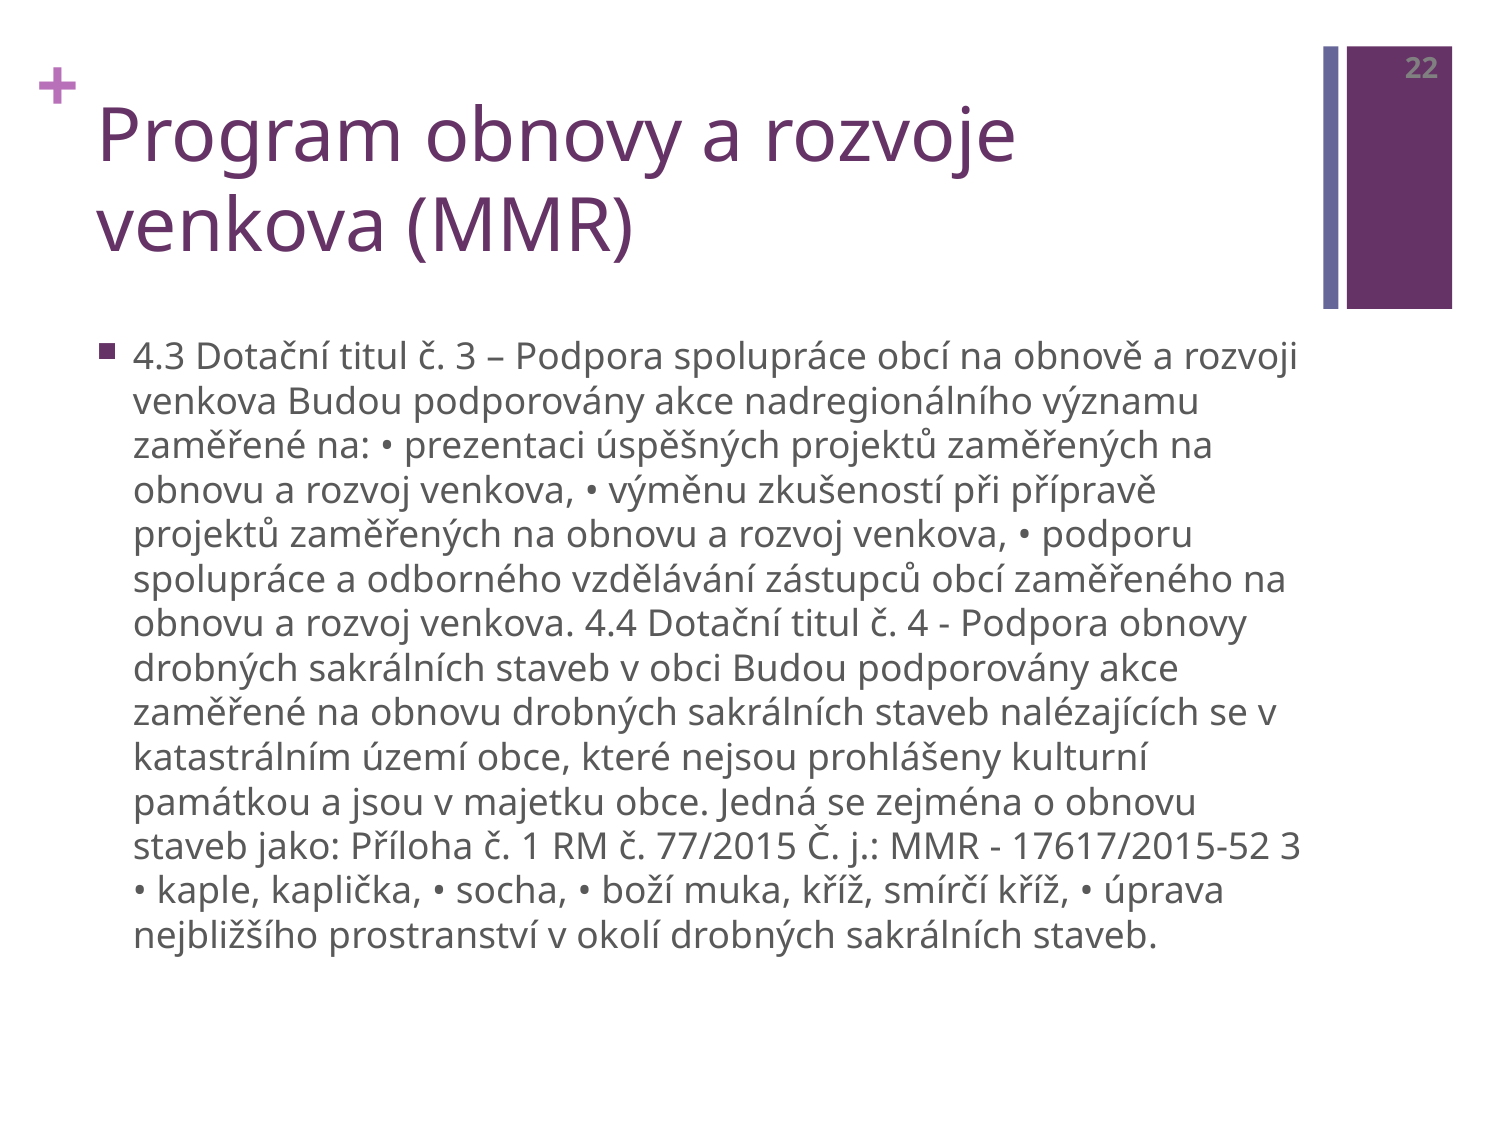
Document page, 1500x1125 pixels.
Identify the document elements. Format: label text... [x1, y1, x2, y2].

list 4.3 Dotační titul č. 3 – Podpora spolupráce obcí na obnově a rozvoji venkova Budou podporovány akce nadregionálního významu zaměřené na: • prezentaci úspěšných projektů zaměřených na obnovu a rozvoj venkova, • výměnu zkušeností při přípravě projektů zaměřených na obnovu a rozvoj venkova, • podporu spolupráce a odborného vzdělávání zástupců obcí zaměřeného na obnovu a rozvoj venkova. 4.4 Dotační titul č. 4 - Podpora obnovy drobných sakrálních staveb v obci Budou podporovány akce zaměřené na obnovu drobných sakrálních staveb nalézajících se v katastrálním území obce, které nejsou prohlášeny kulturní památkou a jsou v majetku obce. Jedná se zejména o obnovu staveb jako: Příloha č. 1 RM č. 77/2015 Č. j.: MMR - 17617/2015-52 3 • kaple, kaplička, • socha, • boží muka, kříž, smírčí kříž, • úprava nejbližšího prostranství v okolí drobných sakrálních staveb. [81, 324, 1322, 1005]
title Program obnovy a rozvoje venkova (MMR) [81, 79, 1322, 263]
slide_number 22 [1362, 39, 1454, 100]
